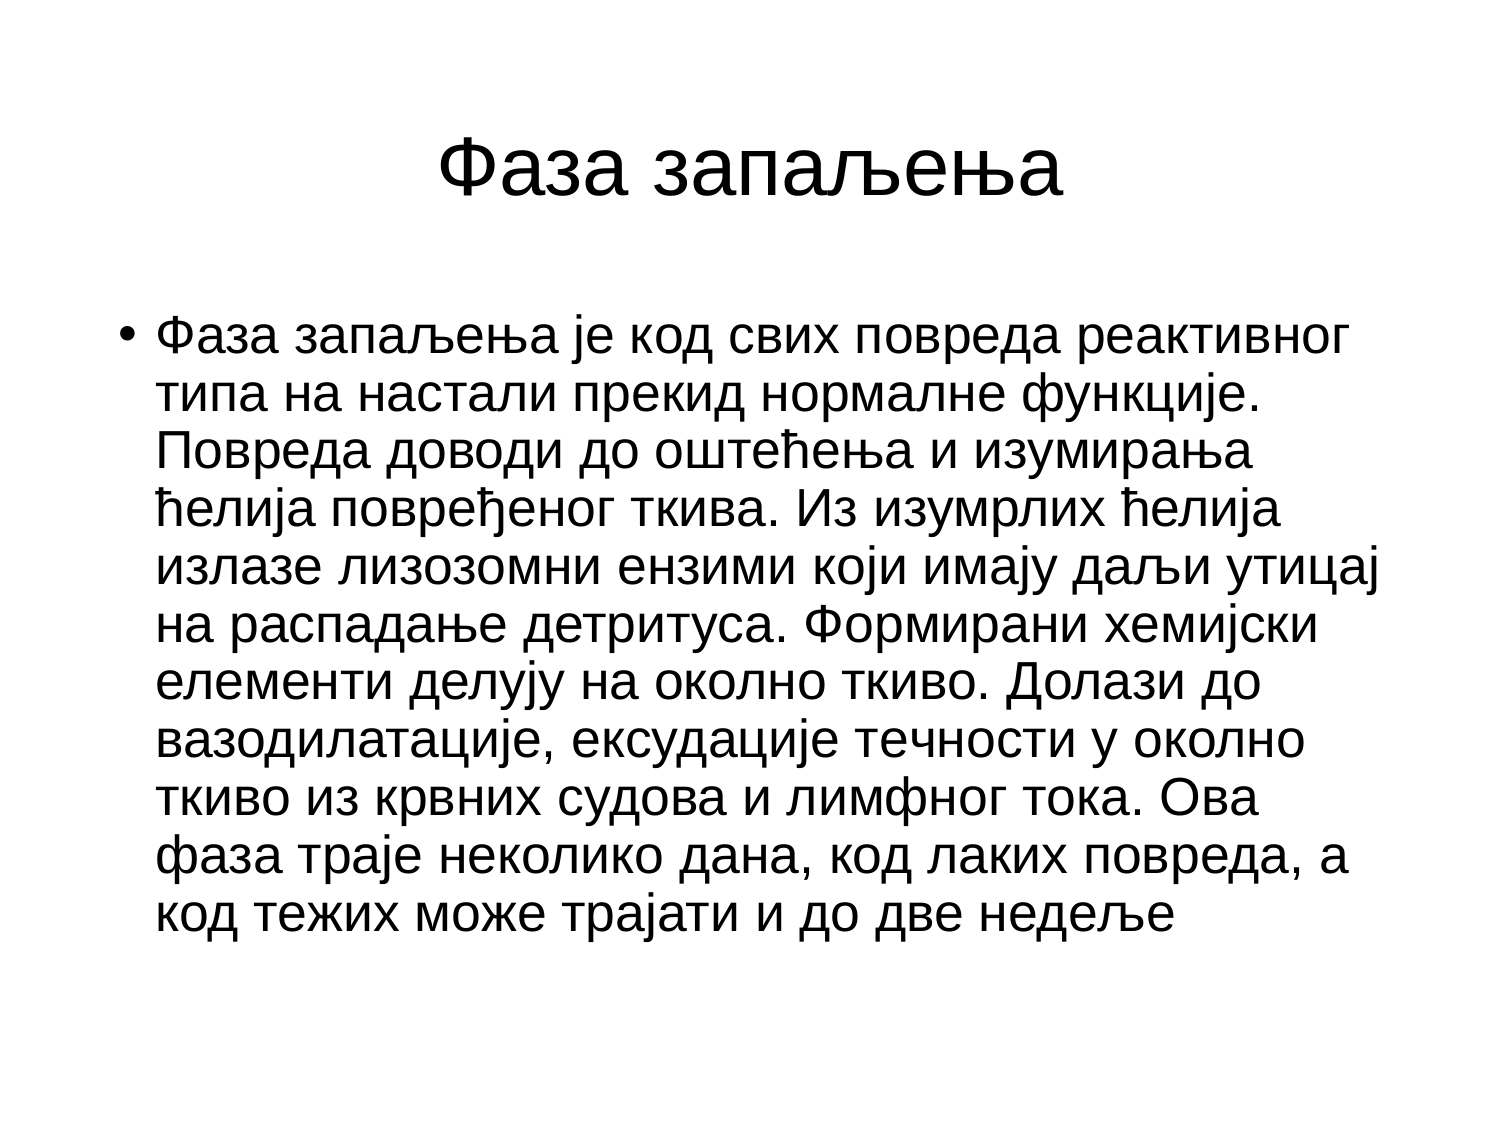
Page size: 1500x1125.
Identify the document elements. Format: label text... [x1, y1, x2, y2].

title Фаза запаљења [103, 59, 1397, 278]
list Фаза запаљења је код свих повреда реактивног типа на настали прекид нормалне функције. Повреда доводи до оштећења и изумирања ћелија повређеног ткива. Из изумрлих ћелија излазе лизозомни ензими који имају даљи утицај на распадање детритуса. Формирани хемијски елементи делују на околно ткиво. Долази до вазодилатације, ексудације течности у околно ткиво из крвних судова и лимфног тока. Ова фаза траје неколико дана, код лаких повреда, а код тежих може трајати и до две недеље [103, 299, 1397, 1014]
